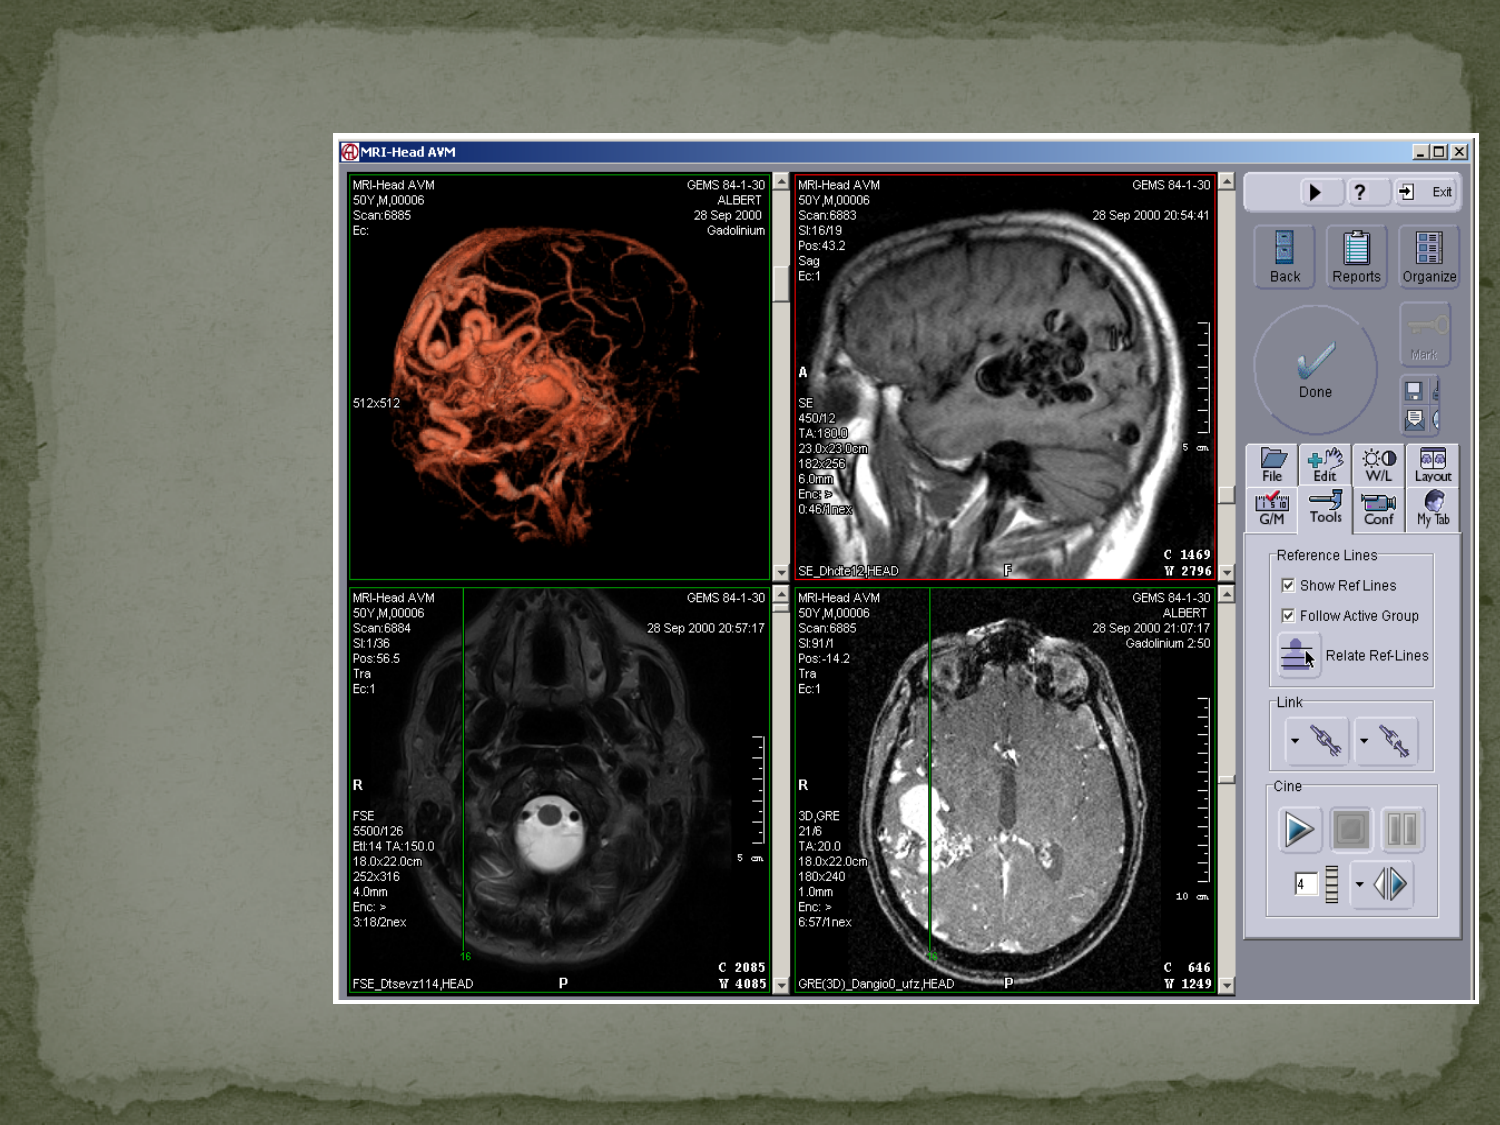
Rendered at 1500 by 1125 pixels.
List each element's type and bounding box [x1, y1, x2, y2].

picture [338, 138, 1475, 1000]
